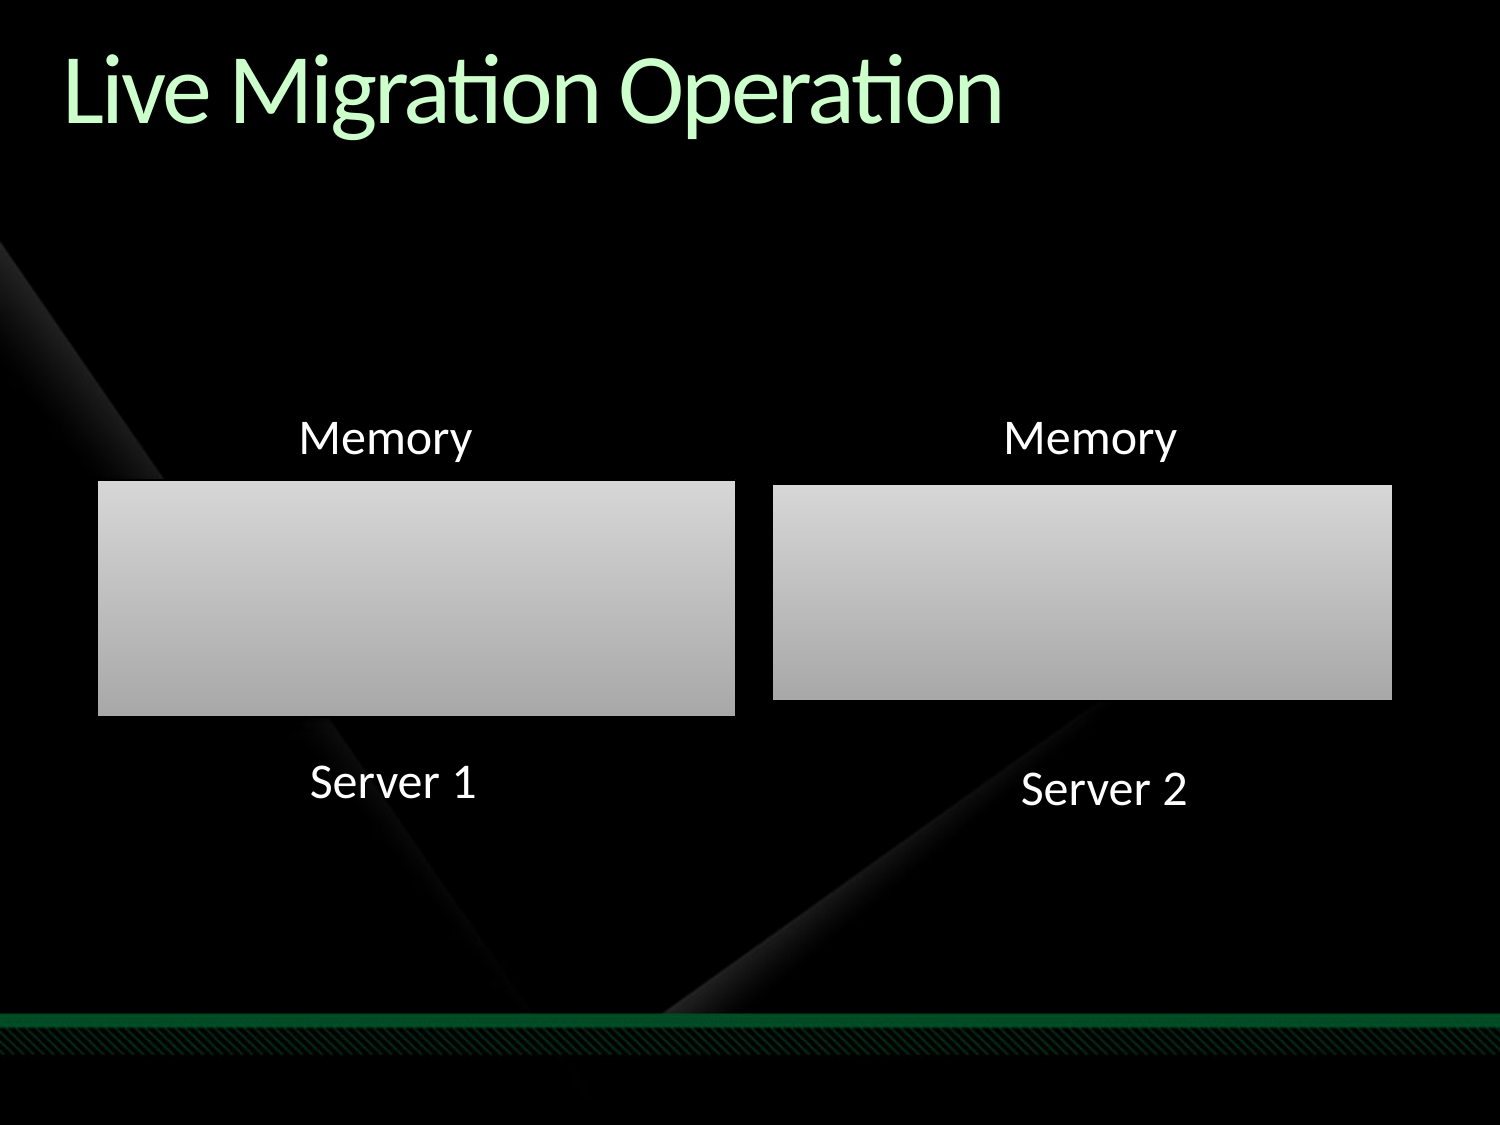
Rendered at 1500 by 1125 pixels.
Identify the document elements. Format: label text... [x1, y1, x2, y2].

text_box [771, 483, 1394, 701]
text_box Server 1 [295, 740, 492, 816]
picture [0, 0, 1500, 1125]
text_box [96, 479, 736, 718]
text_box Server 2 [1006, 748, 1203, 823]
text_box Memory [988, 396, 1193, 472]
title Live Migration Operation [62, 37, 1438, 147]
text_box Memory [283, 396, 488, 472]
